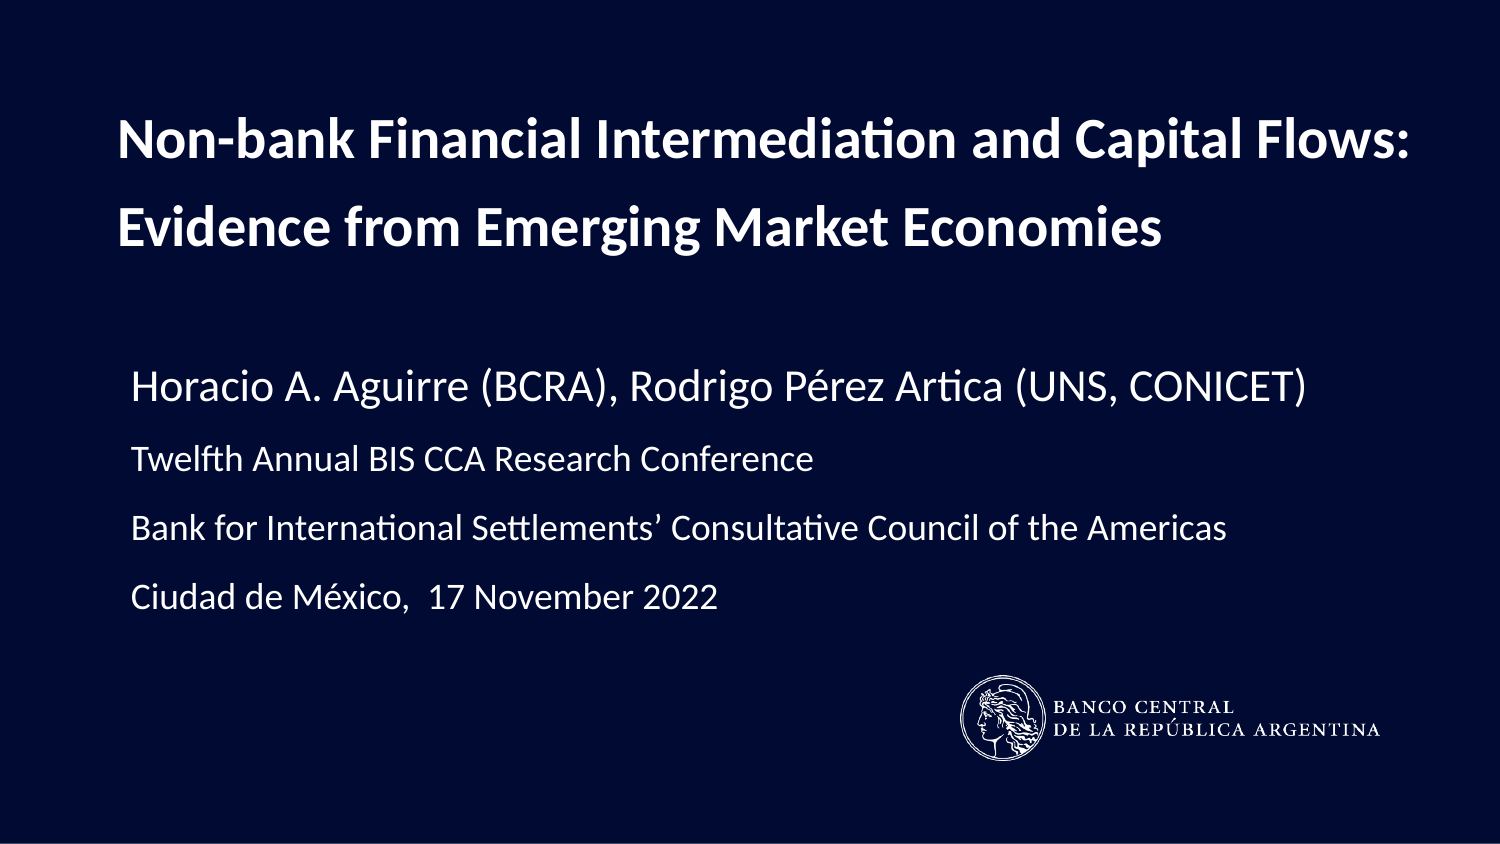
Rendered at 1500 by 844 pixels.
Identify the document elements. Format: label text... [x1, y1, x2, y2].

list Non-bank Financial Intermediation and Capital Flows: Evidence from Emerging Market Economies [102, 75, 1463, 362]
list Horacio A. Aguirre (BCRA), Rodrigo Pérez Artica (UNS, CONICET) Twelfth Annual BIS CCA Research Conference Bank for International Settlements’ Consultative Council of the Americas Ciudad de México, 17 November 2022 [115, 362, 1385, 617]
picture [960, 675, 1380, 761]
